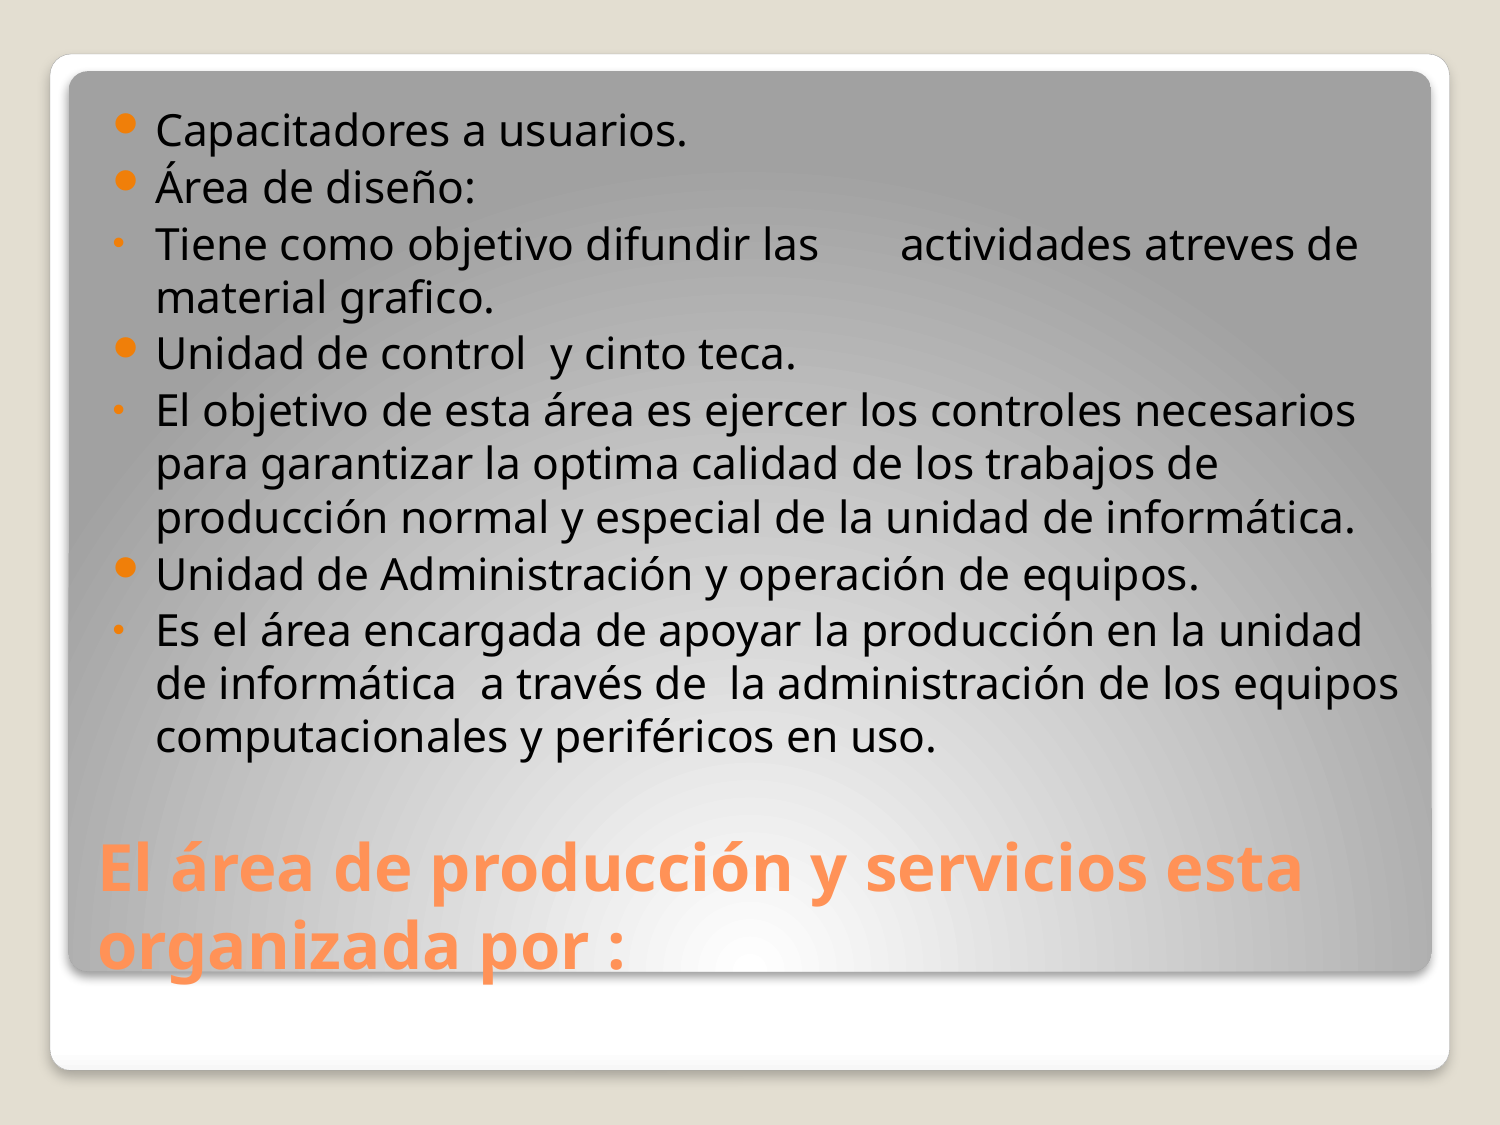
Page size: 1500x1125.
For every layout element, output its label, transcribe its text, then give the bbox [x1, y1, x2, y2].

list Capacitadores a usuarios. Área de diseño: Tiene como objetivo difundir las actividades atreves de material grafico. Unidad de control y cinto teca. El objetivo de esta área es ejercer los controles necesarios para garantizar la optima calidad de los trabajos de producción normal y especial de la unidad de informática. Unidad de Administración y operación de equipos. Es el área encargada de apoyar la producción en la unidad de informática a través de la administración de los equipos computacionales y periféricos en uso. [82, 86, 1425, 774]
title El área de producción y servicios esta organizada por : [82, 817, 1425, 990]
